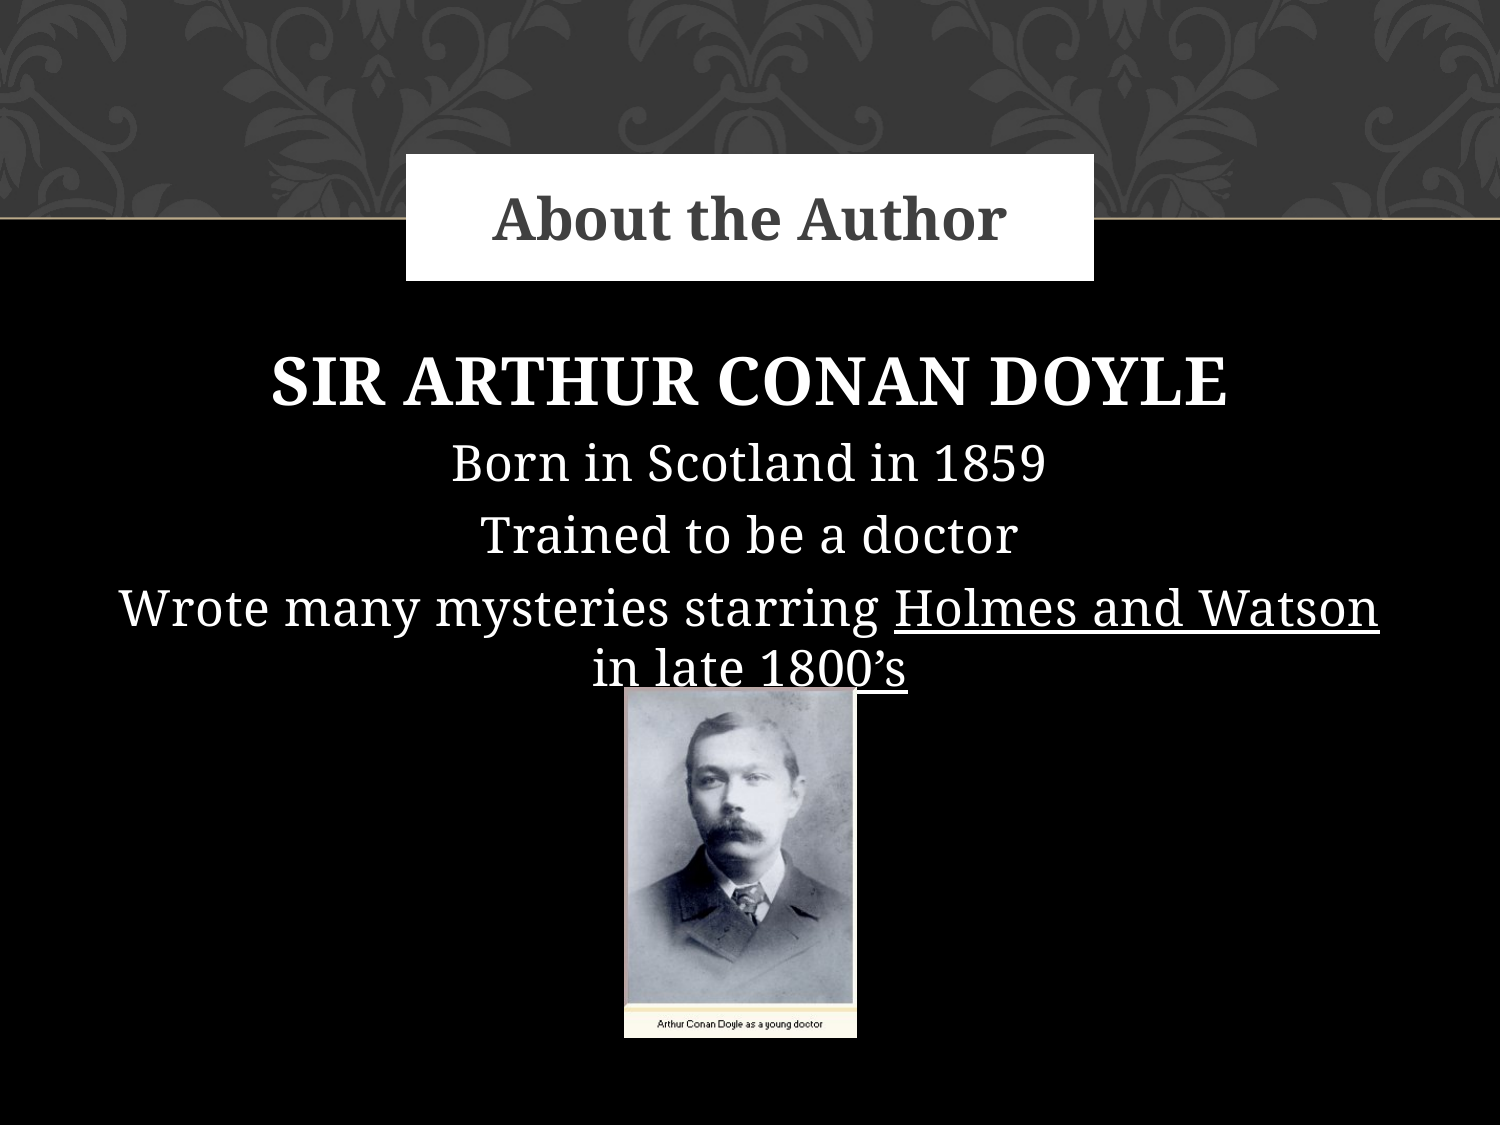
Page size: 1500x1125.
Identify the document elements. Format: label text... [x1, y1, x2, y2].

picture [624, 687, 858, 1038]
title About the Author [406, 154, 1094, 281]
list SIR ARTHUR CONAN DOYLE Born in Scotland in 1859 Trained to be a doctor Wrote many mysteries starring Holmes and Watson in late 1800’s [75, 331, 1425, 1000]
